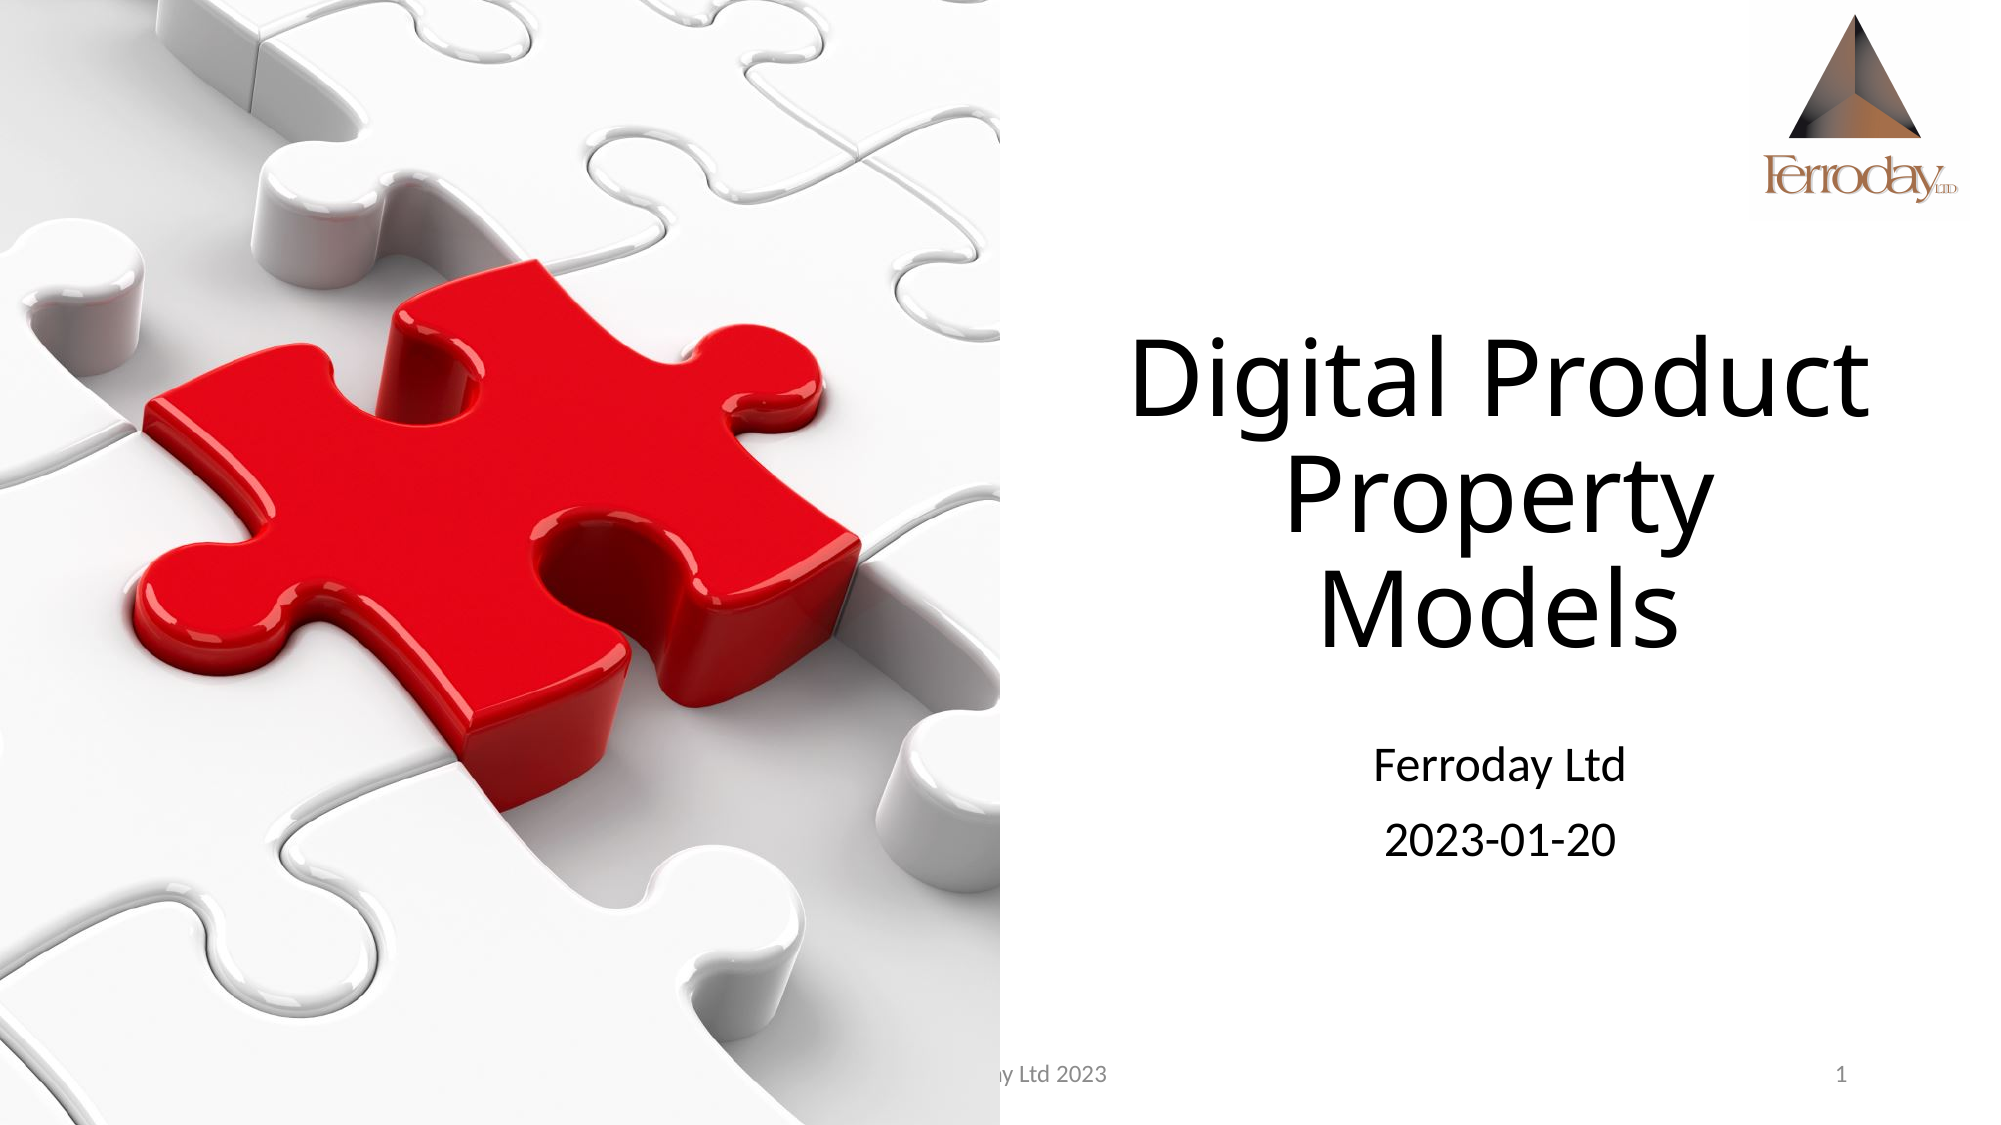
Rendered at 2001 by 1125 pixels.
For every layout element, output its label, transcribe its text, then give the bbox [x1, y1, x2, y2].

picture [0, 0, 1000, 1125]
picture [1749, 0, 1970, 221]
footer (c) Ferroday Ltd 2023 [1000, 1042, 1338, 1103]
subtitle Ferroday Ltd 2023-01-20 [1103, 730, 1897, 935]
title Digital Product Property Models [1103, 220, 1894, 679]
slide_number 1 [1412, 1042, 1863, 1103]
